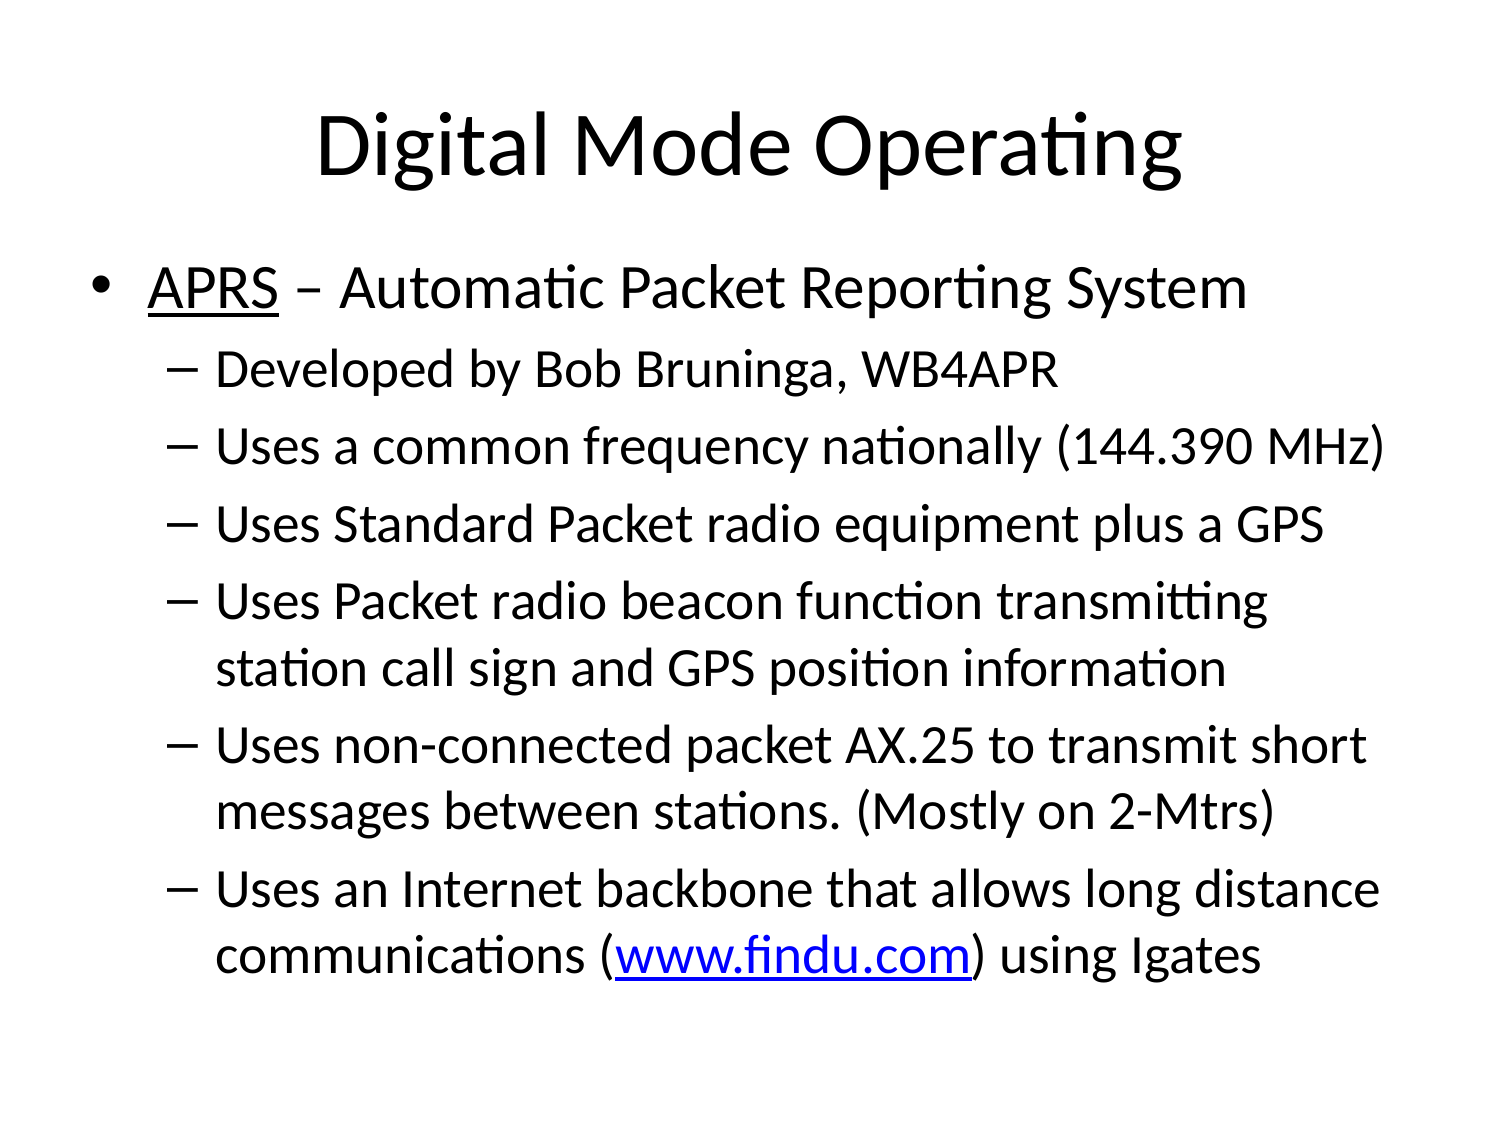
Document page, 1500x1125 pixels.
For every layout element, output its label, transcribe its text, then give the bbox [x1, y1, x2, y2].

title Digital Mode Operating [75, 45, 1425, 233]
list APRS – Automatic Packet Reporting System Developed by Bob Bruninga, WB4APR Uses a common frequency nationally (144.390 MHz) Uses Standard Packet radio equipment plus a GPS Uses Packet radio beacon function transmitting station call sign and GPS position information Uses non-connected packet AX.25 to transmit short messages between stations. (Mostly on 2-Mtrs) Uses an Internet backbone that allows long distance communications (www.findu.com) using Igates [75, 237, 1425, 1005]
